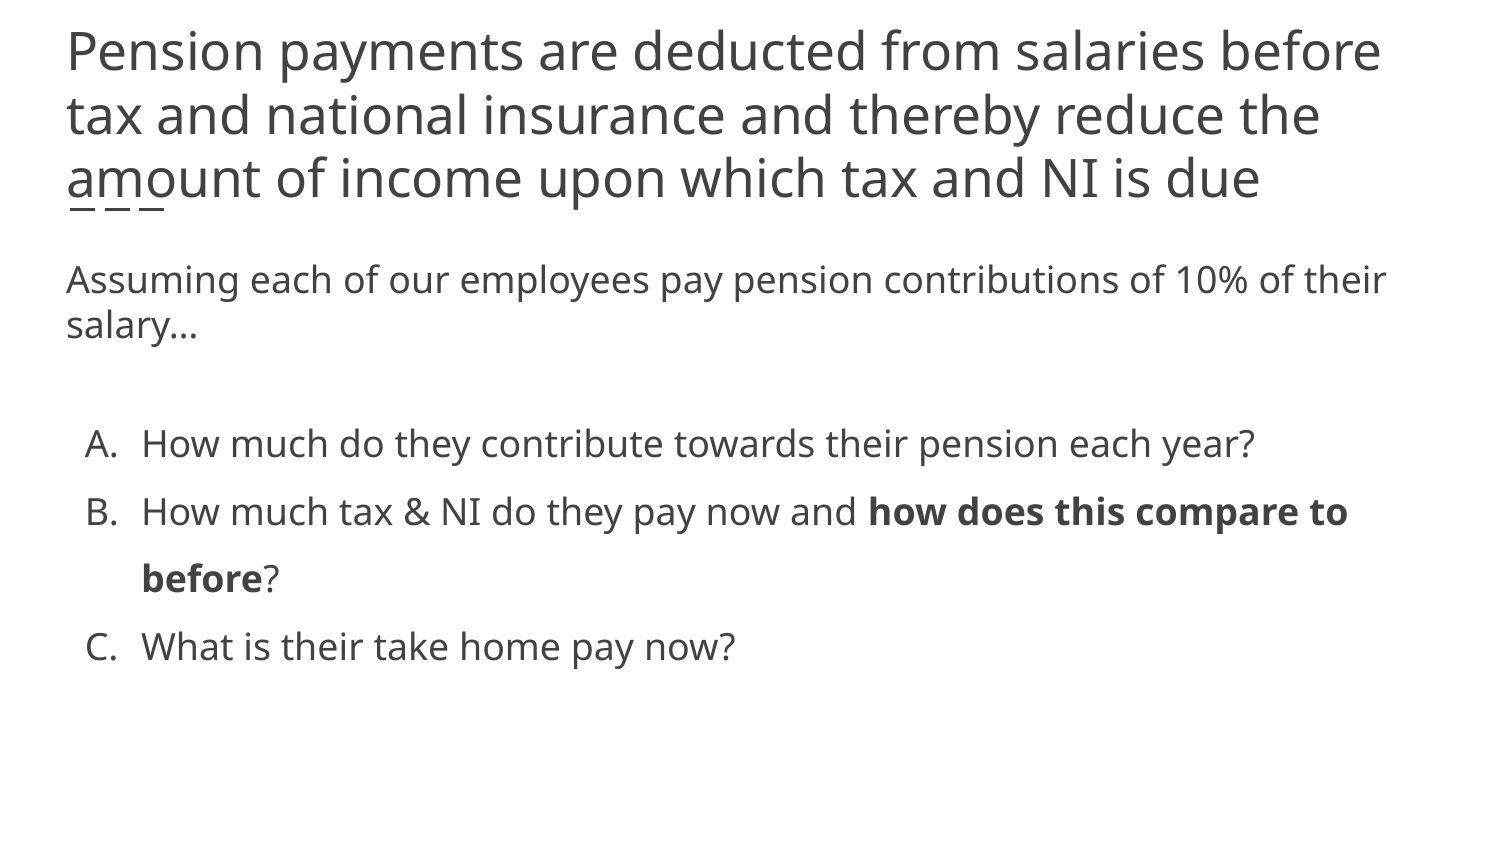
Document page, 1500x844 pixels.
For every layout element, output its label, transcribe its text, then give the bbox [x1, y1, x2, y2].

list Assuming each of our employees pay pension contributions of 10% of their salary… How much do they contribute towards their pension each year? How much tax & NI do they pay now and how does this compare to before? What is their take home pay now? [51, 240, 1449, 816]
title Pension payments are deducted from salaries before tax and national insurance and thereby reduce the amount of income upon which tax and NI is due [51, 0, 1449, 224]
